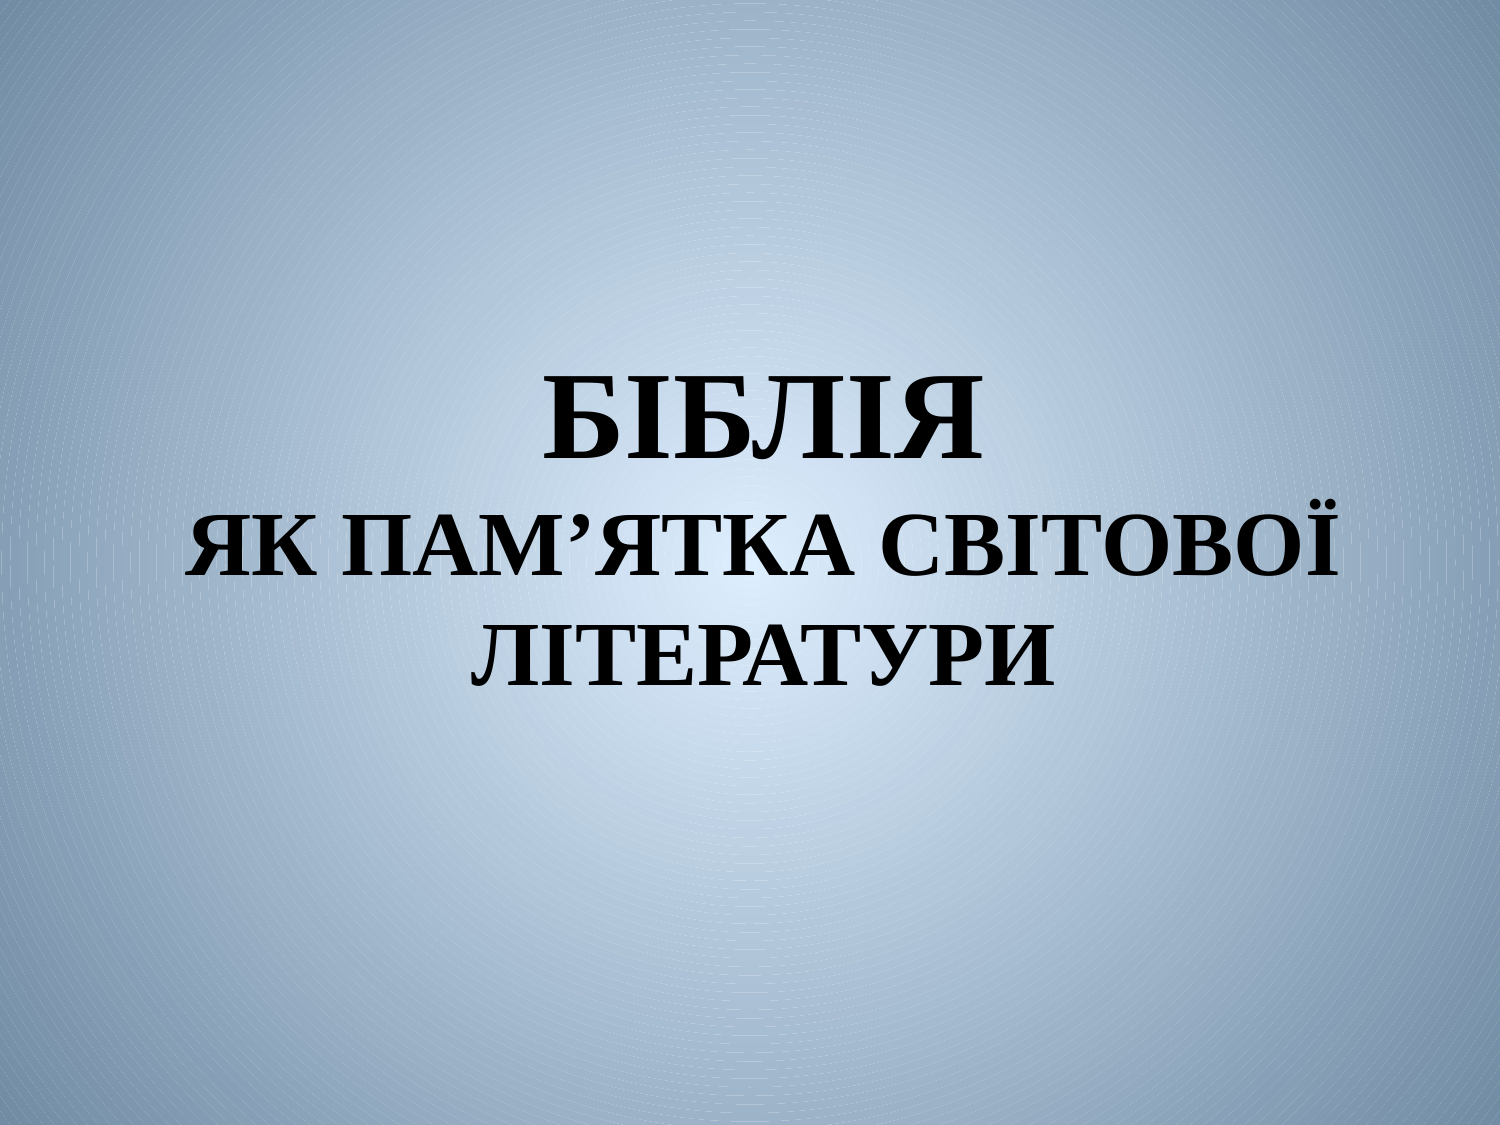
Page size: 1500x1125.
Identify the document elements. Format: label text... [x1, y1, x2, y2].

text_box Біблія Як пам’ятка світової літератури [159, 326, 1369, 712]
